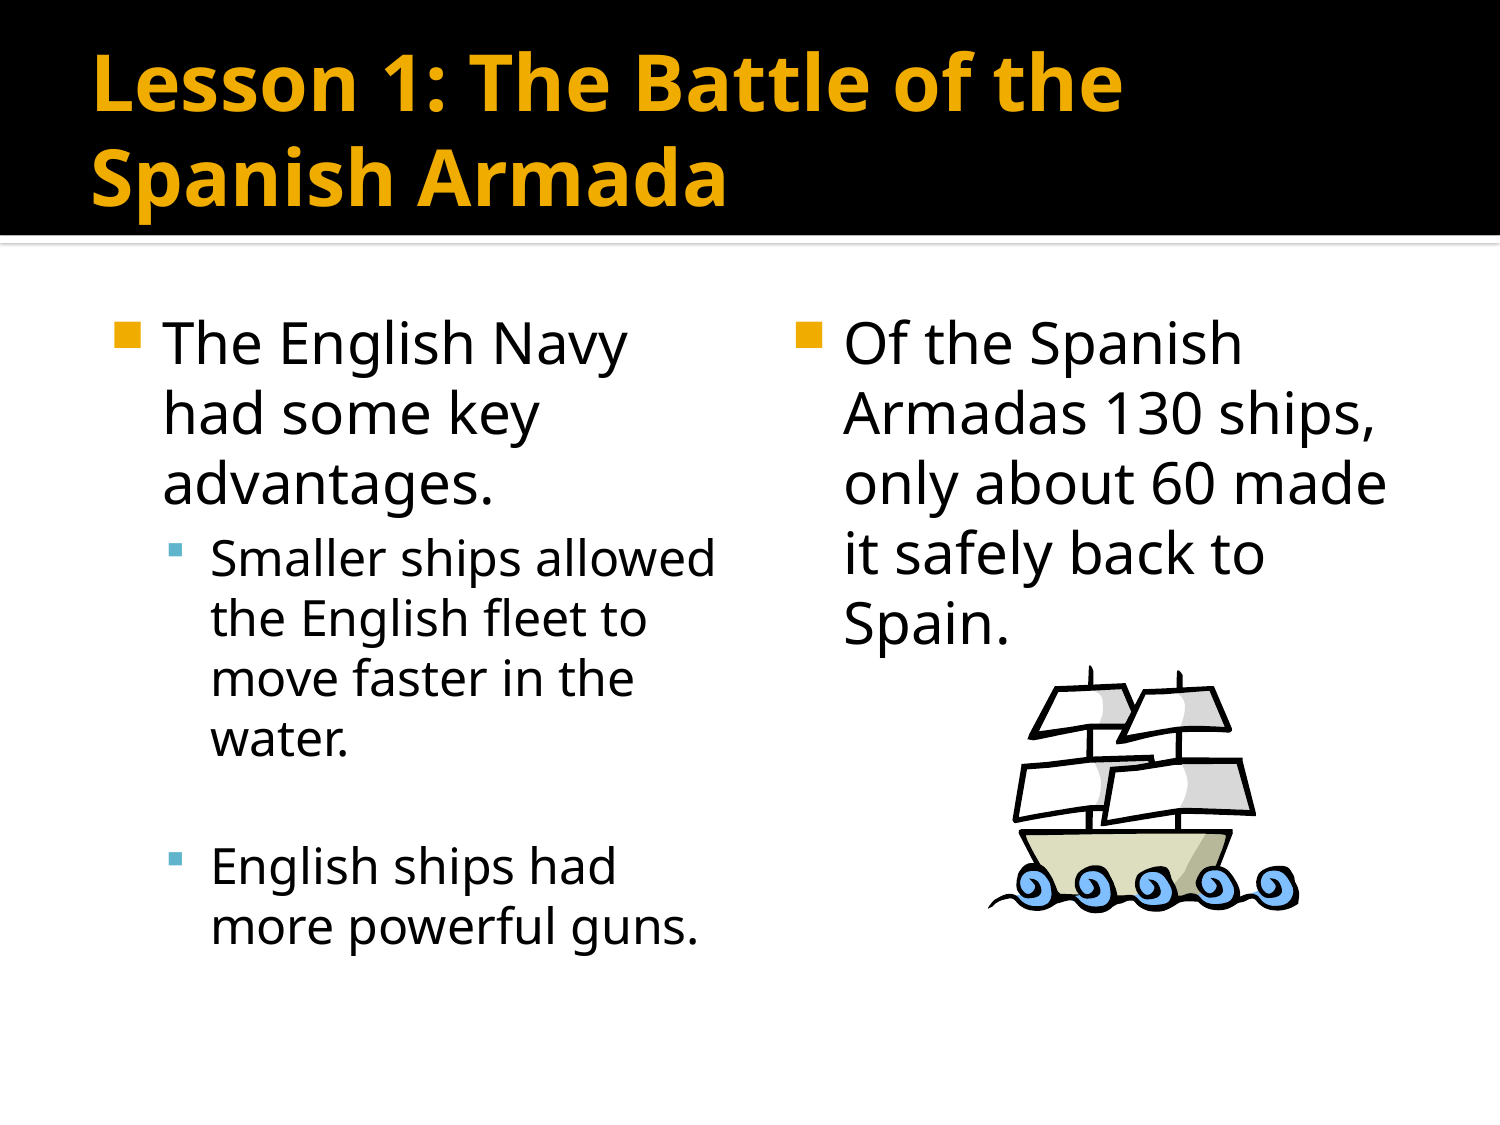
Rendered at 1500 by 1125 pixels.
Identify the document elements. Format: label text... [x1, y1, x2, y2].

list The English Navy had some key advantages. Smaller ships allowed the English fleet to move faster in the water. English ships had more powerful guns. [75, 291, 738, 1050]
title Lesson 1: The Battle of the Spanish Armada [75, 24, 1425, 231]
picture [987, 662, 1300, 916]
list Of the Spanish Armadas 130 ships, only about 60 made it safely back to Spain. [762, 291, 1425, 1050]
